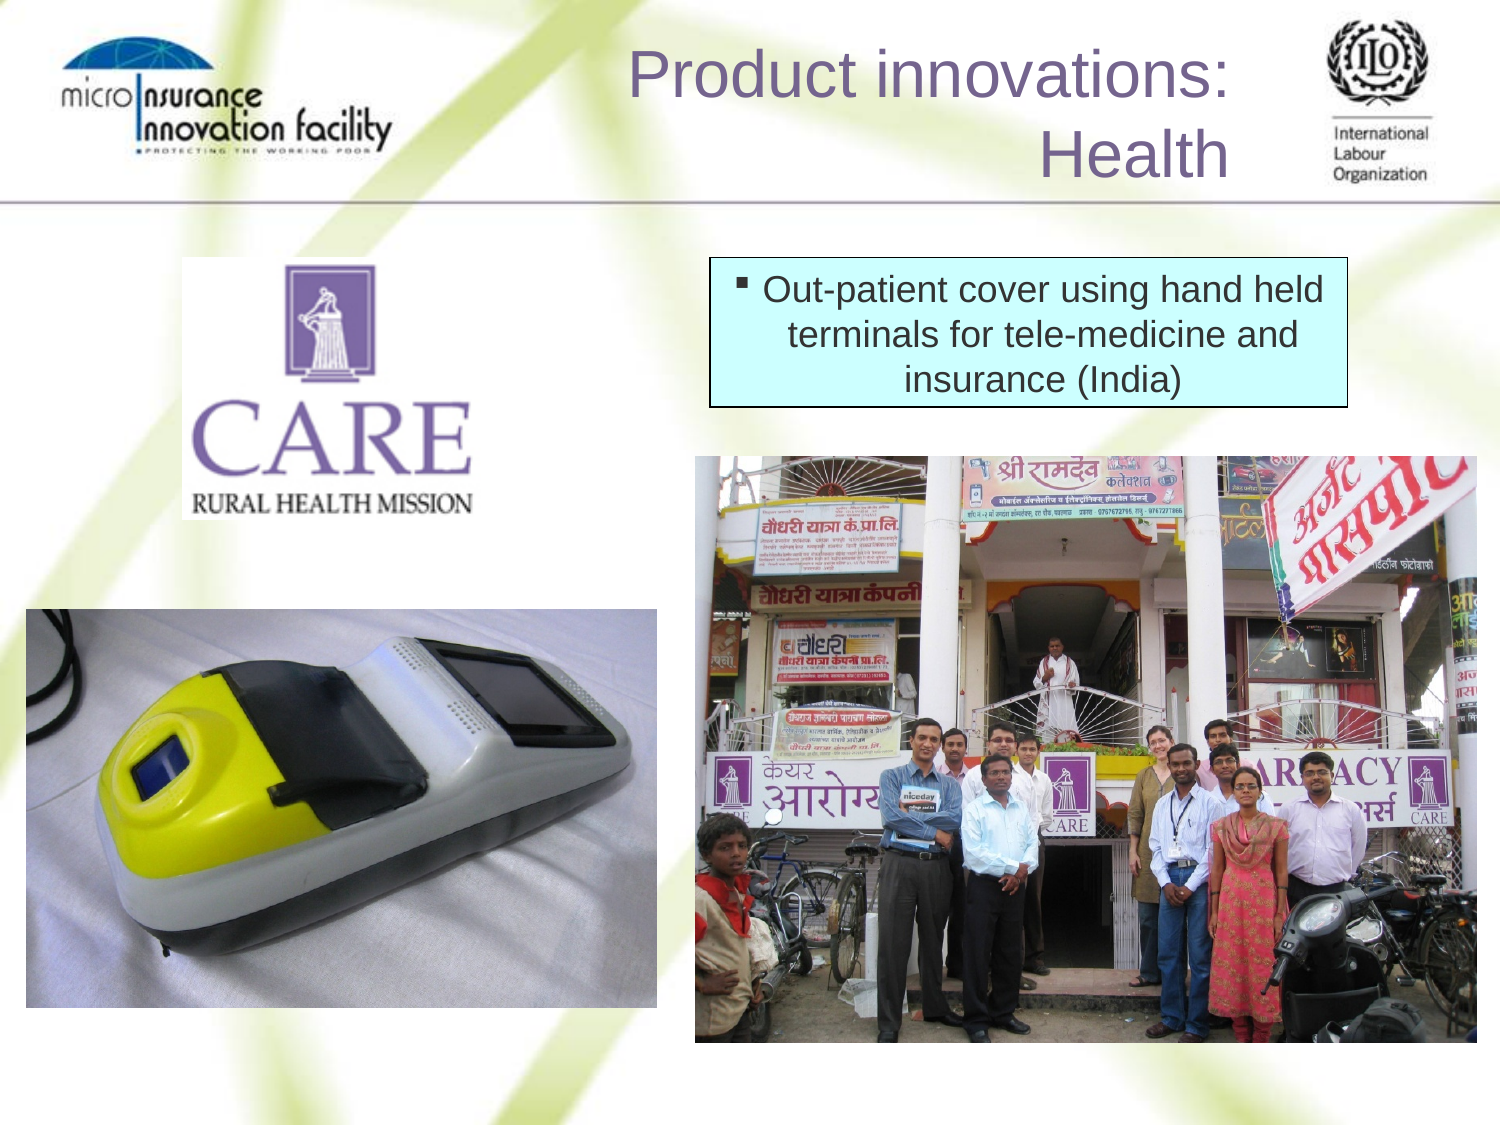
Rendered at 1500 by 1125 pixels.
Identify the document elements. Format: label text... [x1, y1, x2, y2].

text_box Out-patient cover using hand held terminals for tele-medicine and insurance (India) [709, 257, 1348, 408]
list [26, 609, 657, 1009]
picture [0, 0, 1500, 1125]
title Product innovations: Health [419, 30, 1247, 191]
